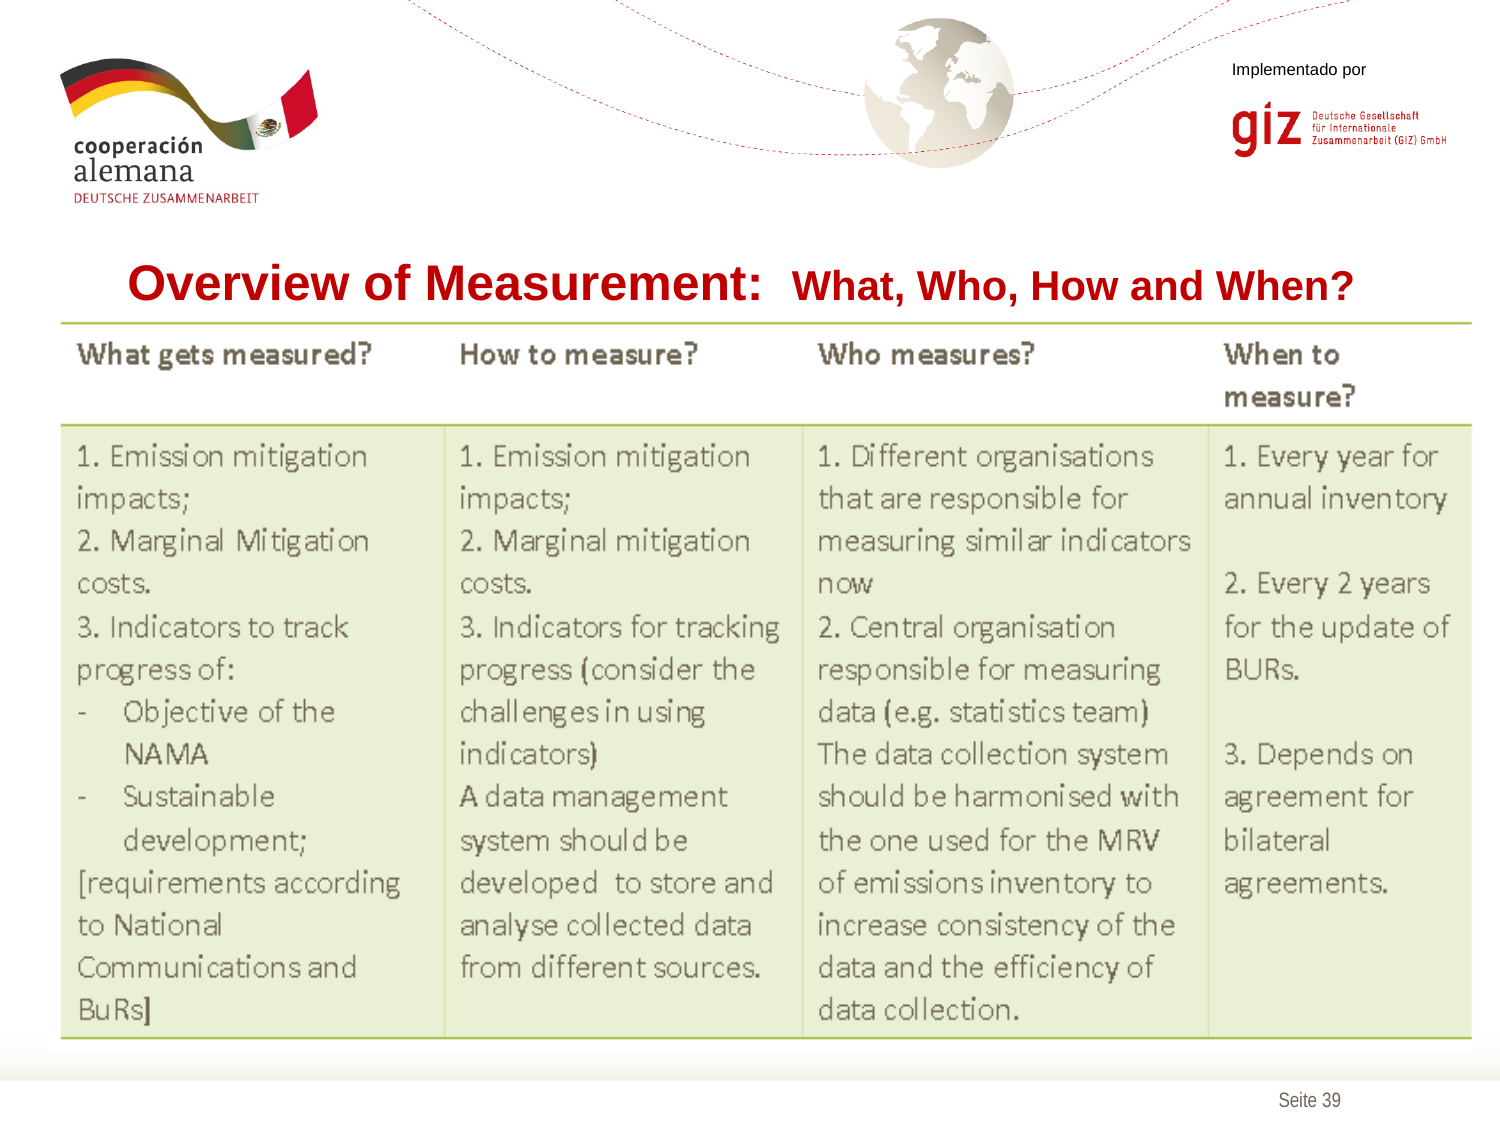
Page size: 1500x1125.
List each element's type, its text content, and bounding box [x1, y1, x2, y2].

picture [0, 0, 1500, 277]
picture [0, 314, 1500, 1081]
title Overview of Measurement: What, Who, How and When? [111, 243, 1389, 313]
